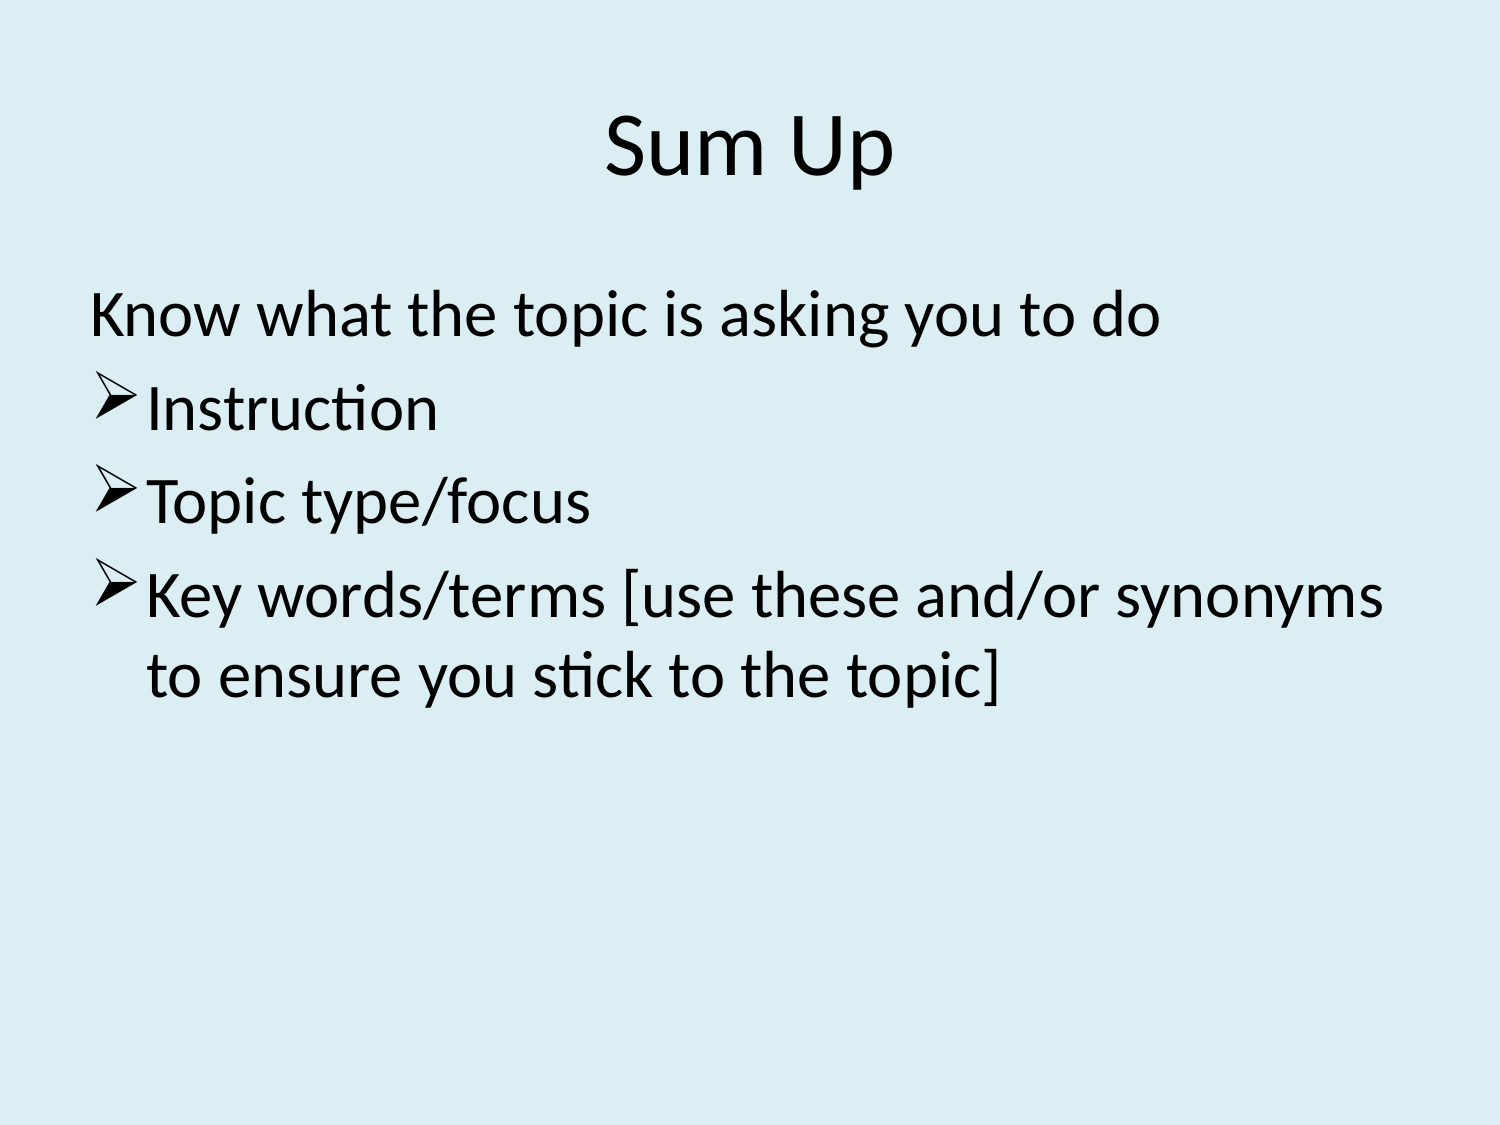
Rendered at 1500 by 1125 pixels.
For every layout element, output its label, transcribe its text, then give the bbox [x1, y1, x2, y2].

list Know what the topic is asking you to do Instruction Topic type/focus Key words/terms [use these and/or synonyms to ensure you stick to the topic] [75, 262, 1425, 1005]
title Sum Up [75, 45, 1425, 233]
